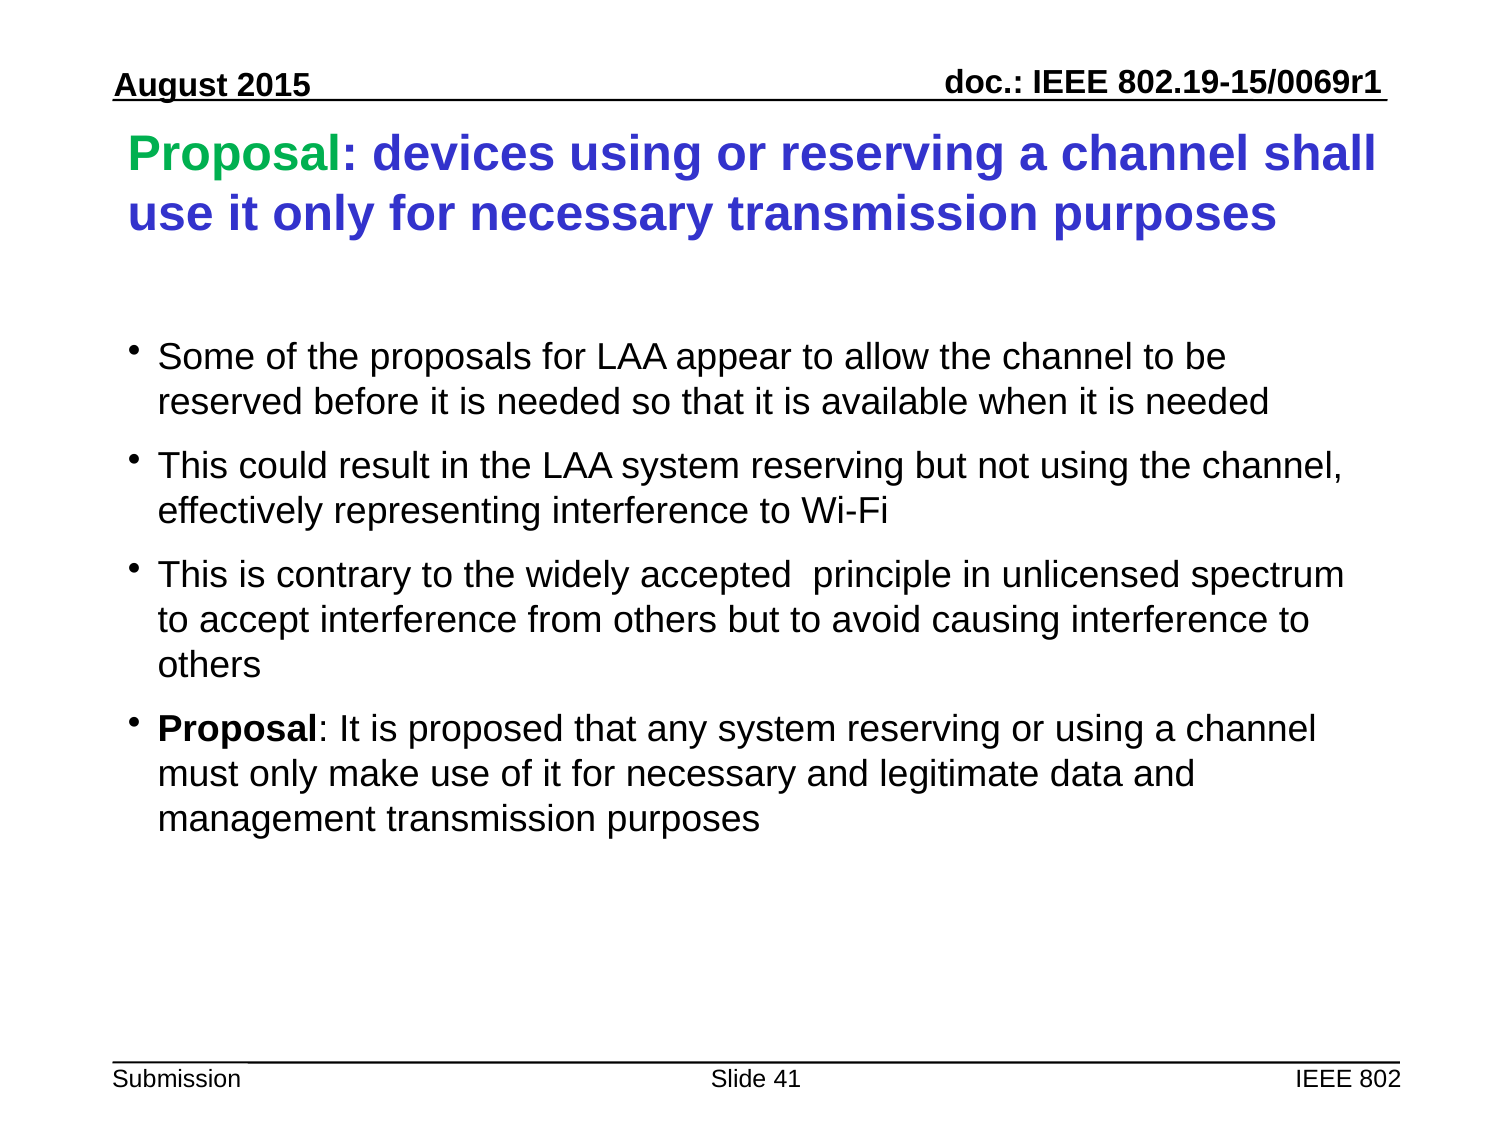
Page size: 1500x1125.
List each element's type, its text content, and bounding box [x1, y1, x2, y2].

title Proposal: devices using or reserving a channel shall use it only for necessary transmission purposes [112, 112, 1402, 288]
footer IEEE 802 [1294, 1061, 1402, 1093]
slide_number Slide 41 [709, 1061, 803, 1093]
list Some of the proposals for LAA appear to allow the channel to be reserved before it is needed so that it is available when it is needed This could result in the LAA system reserving but not using the channel, effectively representing interference to Wi-Fi This is contrary to the widely accepted principle in unlicensed spectrum to accept interference from others but to avoid causing interference to others Proposal: It is proposed that any system reserving or using a channel must only make use of it for necessary and legitimate data and management transmission purposes [112, 324, 1388, 1000]
